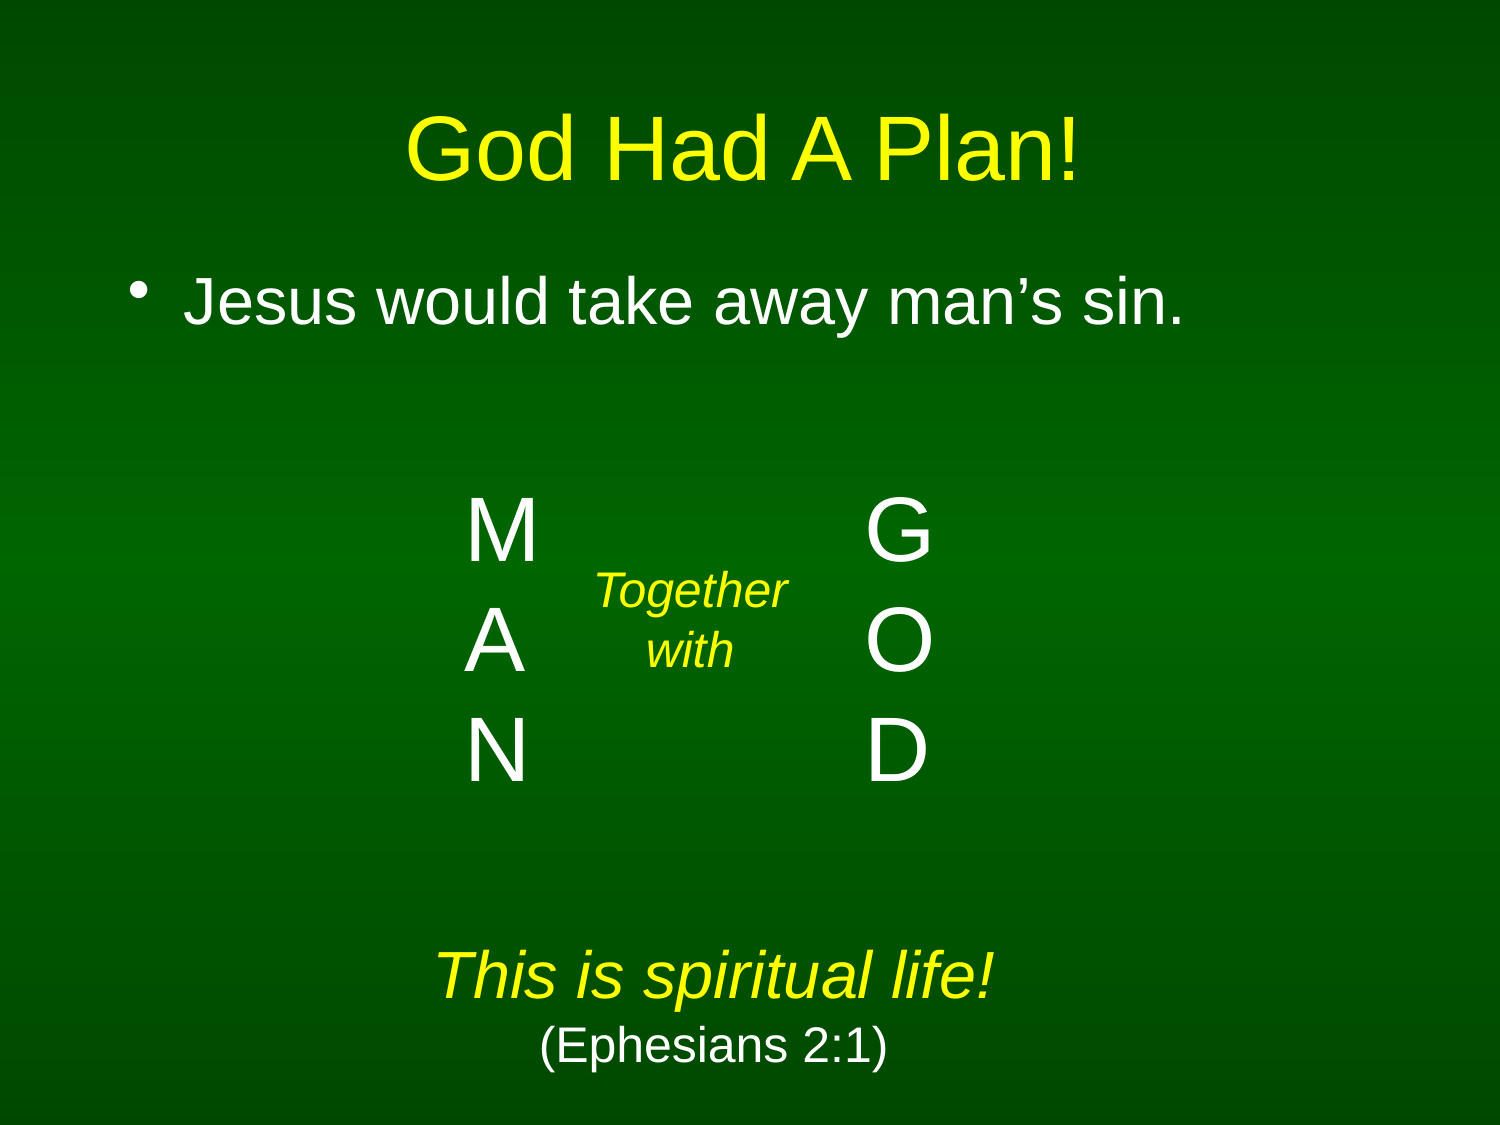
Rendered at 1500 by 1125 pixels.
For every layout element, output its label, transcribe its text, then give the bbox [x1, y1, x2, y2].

title God Had A Plan! [50, 50, 1438, 238]
list Jesus would take away man’s sin. [112, 249, 1450, 338]
text_box Together with [577, 549, 803, 685]
text_box G O D [849, 462, 972, 808]
text_box M A N [450, 462, 572, 808]
text_box This is spiritual life! (Ephesians 2:1) [275, 924, 1153, 1080]
